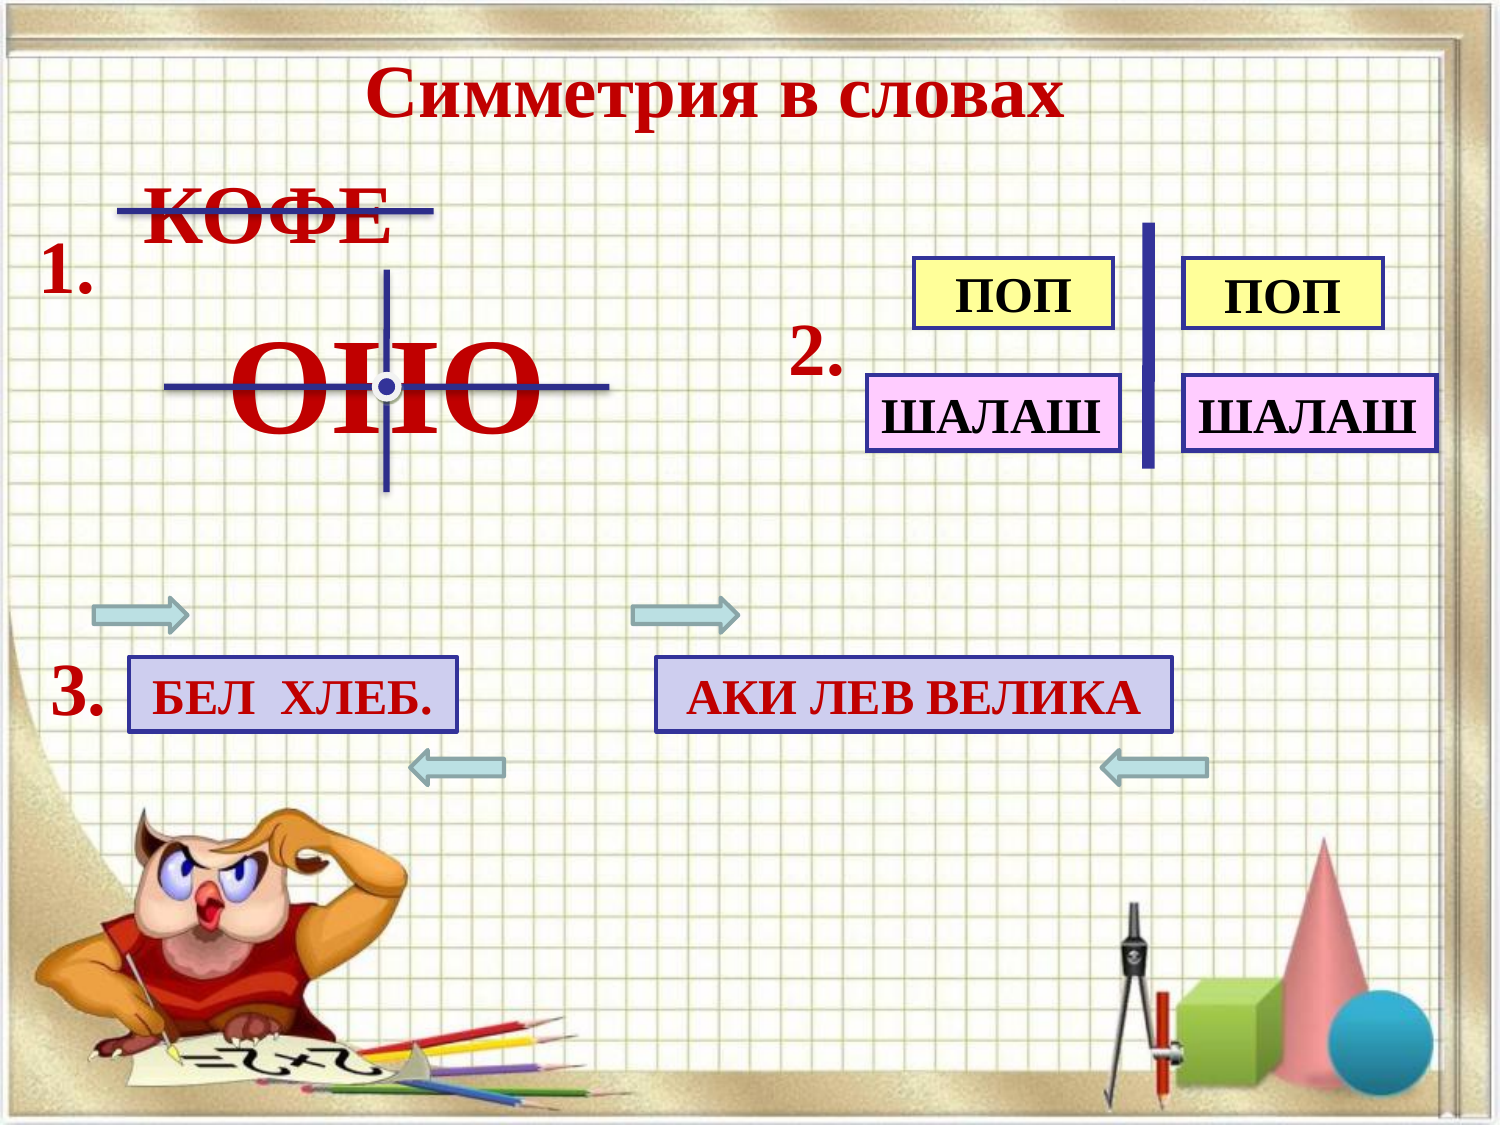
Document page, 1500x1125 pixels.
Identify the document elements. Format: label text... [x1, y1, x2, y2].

text_box [377, 375, 396, 379]
text_box АКИ ЛЕВ ВЕЛИКА [654, 655, 1174, 734]
text_box 3. [35, 632, 122, 738]
text_box ШАЛАШ [867, 375, 1121, 451]
text_box [630, 595, 741, 635]
text_box 1. [23, 210, 110, 316]
text_box 2. [773, 292, 860, 398]
list ОНО [390, 269, 563, 382]
text_box КОФЕ [128, 152, 446, 268]
text_box БЕЛ ХЛЕБ. [127, 655, 459, 734]
list ОНО [210, 269, 383, 382]
text_box ШАЛАШ [1183, 375, 1437, 451]
list ОНО [210, 399, 378, 469]
text_box [378, 395, 395, 399]
text_box [408, 748, 507, 788]
text_box ПОП [1181, 256, 1385, 330]
text_box [91, 595, 190, 635]
title ПОП [912, 256, 1115, 330]
text_box Симметрия в словах [35, 35, 1395, 140]
list ОНО [394, 399, 563, 469]
text_box [1099, 748, 1210, 788]
picture [0, 0, 1500, 1125]
